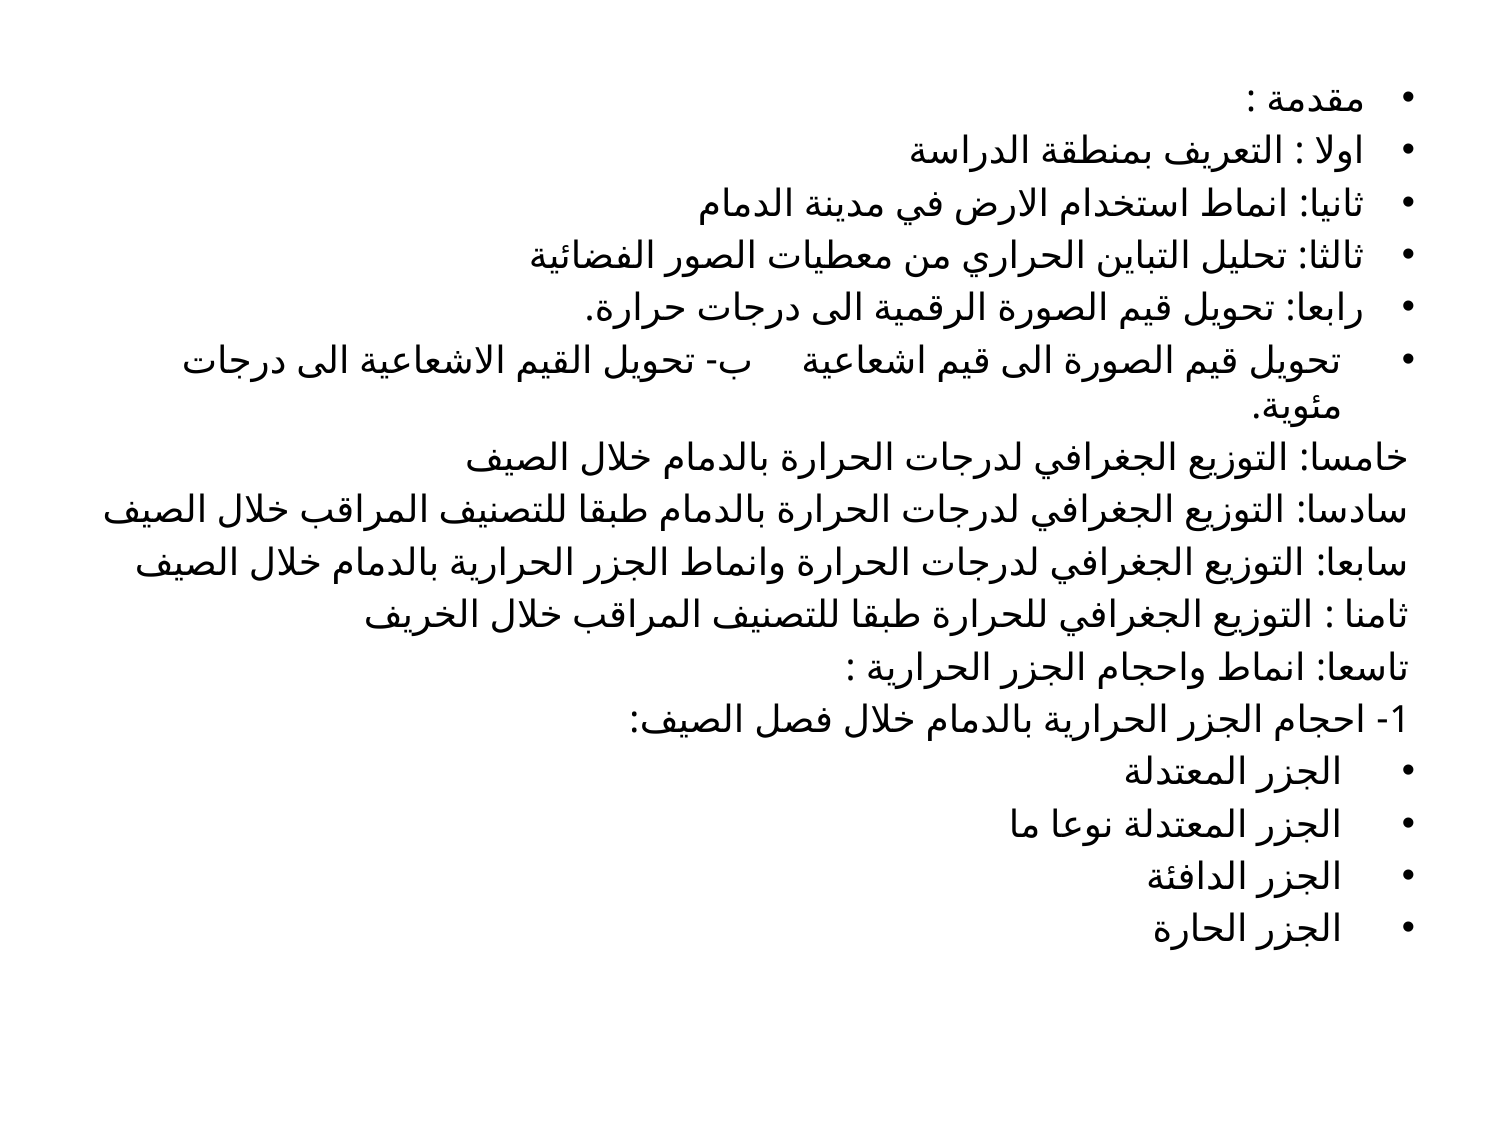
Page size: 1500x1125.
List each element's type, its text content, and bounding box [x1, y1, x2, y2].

list مقدمة : اولا : التعريف بمنطقة الدراسة ثانيا: انماط استخدام الارض في مدينة الدمام ثالثا: تحليل التباين الحراري من معطيات الصور الفضائية رابعا: تحويل قيم الصورة الرقمية الى درجات حرارة. تحويل قيم الصورة الى قيم اشعاعية ب- تحويل القيم الاشعاعية الى درجات مئوية. خامسا: التوزيع الجغرافي لدرجات الحرارة بالدمام خلال الصيف سادسا: التوزيع الجغرافي لدرجات الحرارة بالدمام طبقا للتصنيف المراقب خلال الصيف سابعا: التوزيع الجغرافي لدرجات الحرارة وانماط الجزر الحرارية بالدمام خلال الصيف ثامنا : التوزيع الجغرافي للحرارة طبقا للتصنيف المراقب خلال الخريف تاسعا: انماط واحجام الجزر الحرارية : 1- احجام الجزر الحرارية بالدمام خلال فصل الصيف: الجزر المعتدلة الجزر المعتدلة نوعا ما الجزر الدافئة الجزر الحارة [75, 66, 1425, 1005]
